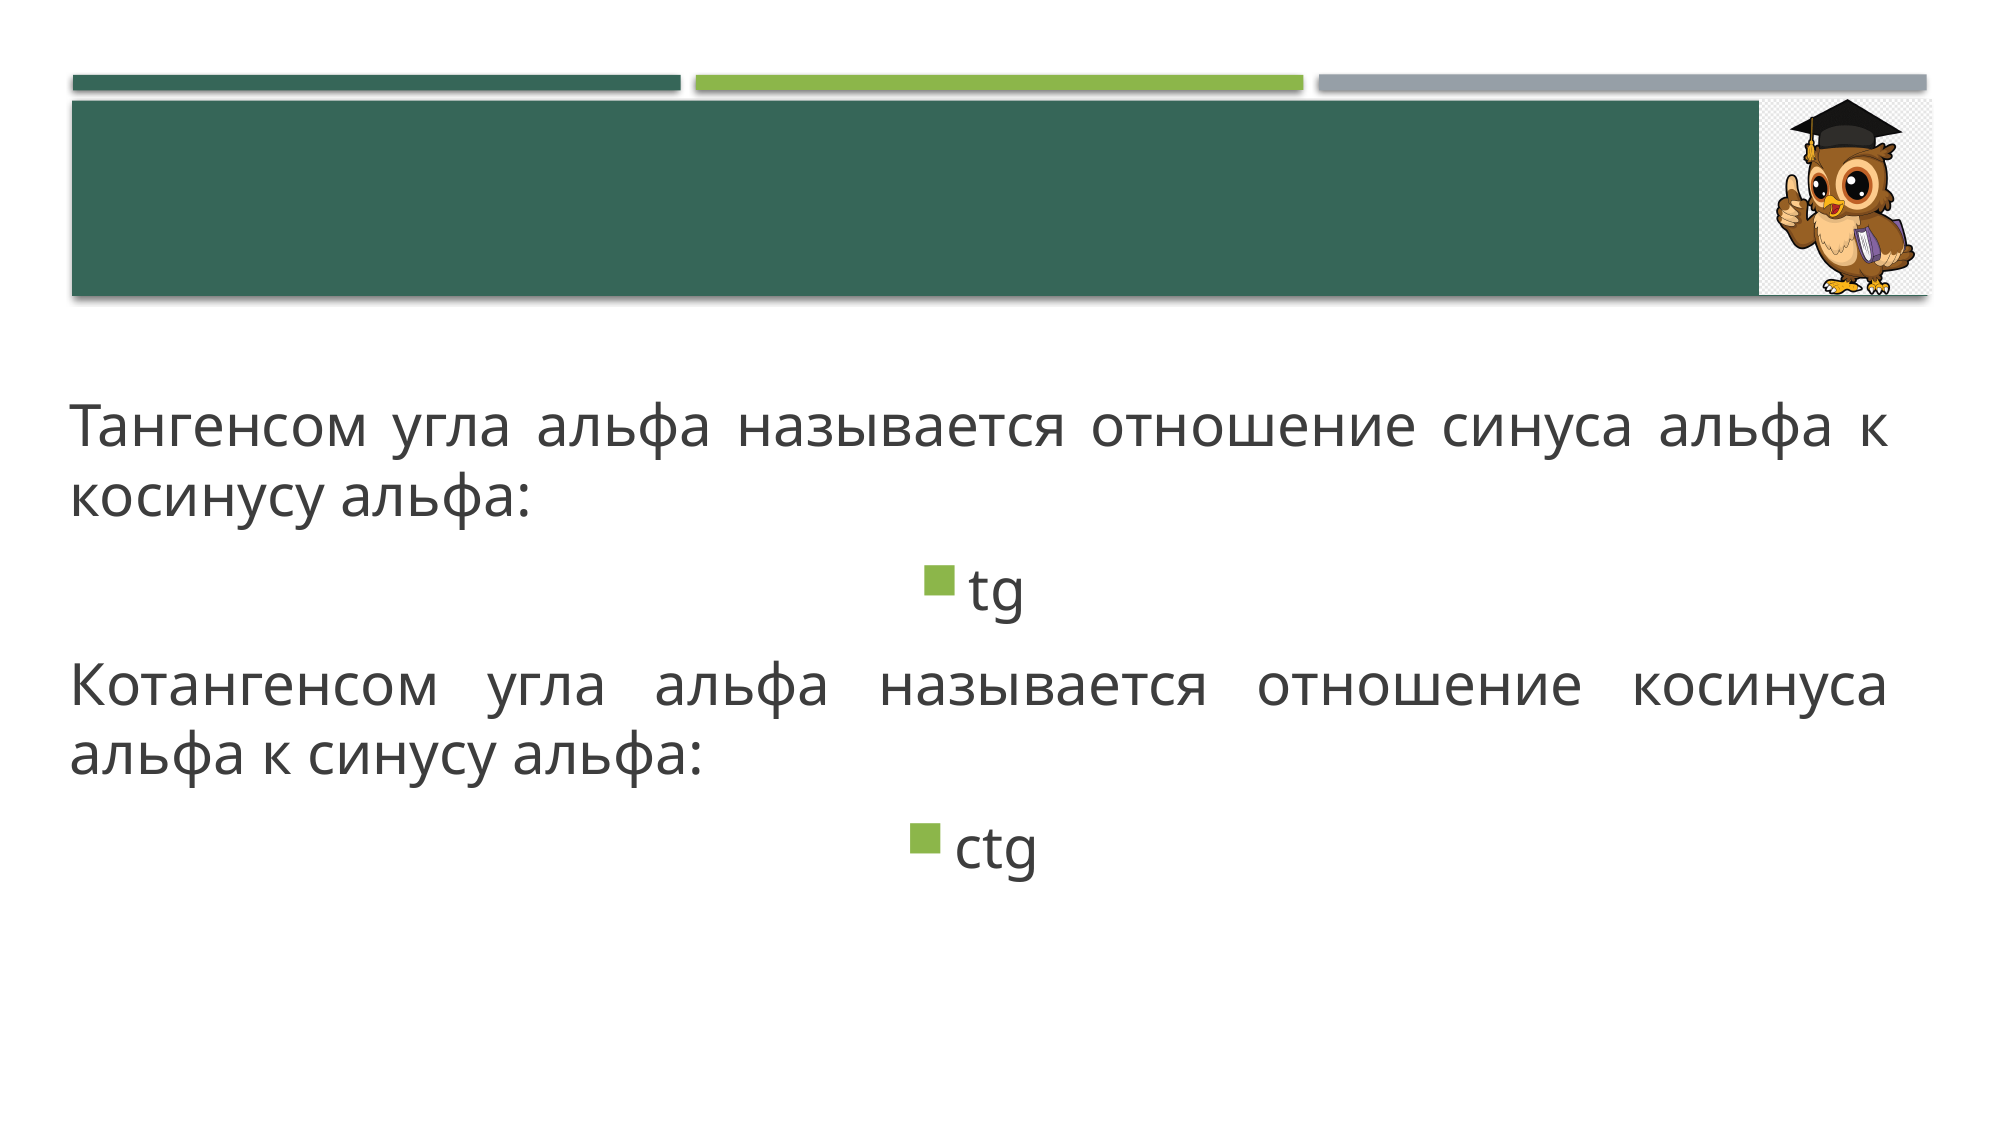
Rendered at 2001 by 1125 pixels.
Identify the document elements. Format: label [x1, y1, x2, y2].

picture [1759, 99, 1932, 295]
